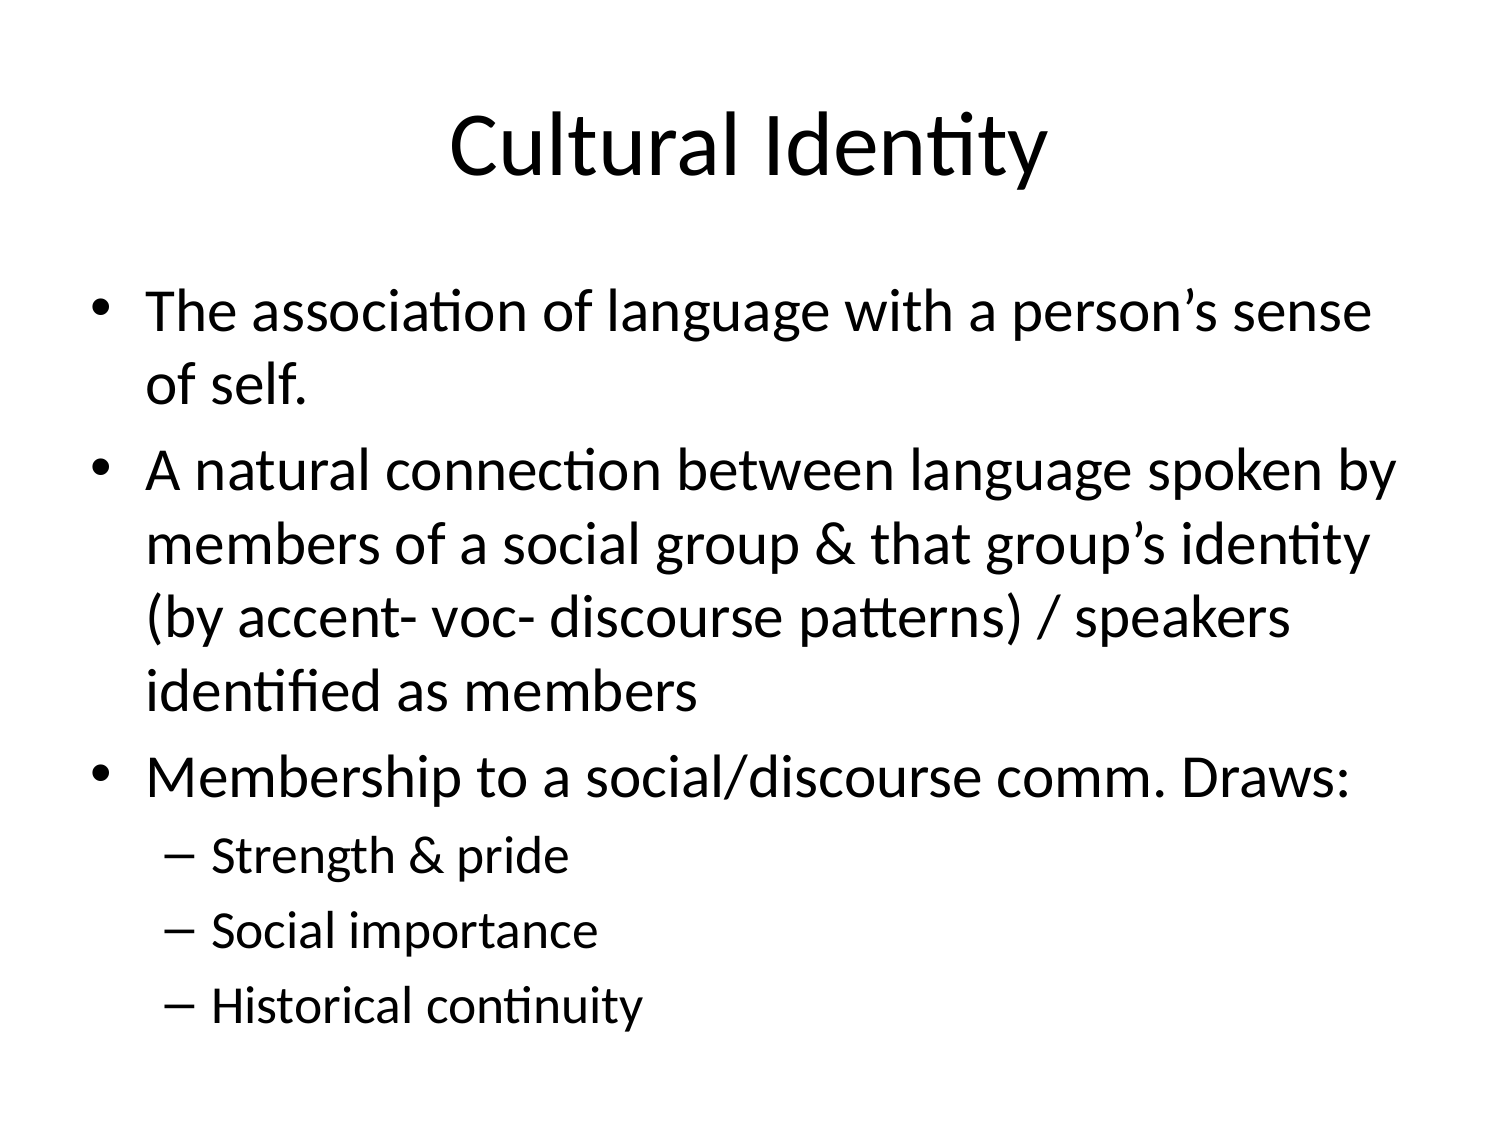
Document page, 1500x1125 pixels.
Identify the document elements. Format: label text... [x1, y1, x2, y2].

list The association of language with a person’s sense of self. A natural connection between language spoken by members of a social group & that group’s identity (by accent- voc- discourse patterns) / speakers identified as members Membership to a social/discourse comm. Draws: Strength & pride Social importance Historical continuity [75, 262, 1425, 1050]
title Cultural Identity [75, 45, 1425, 233]
